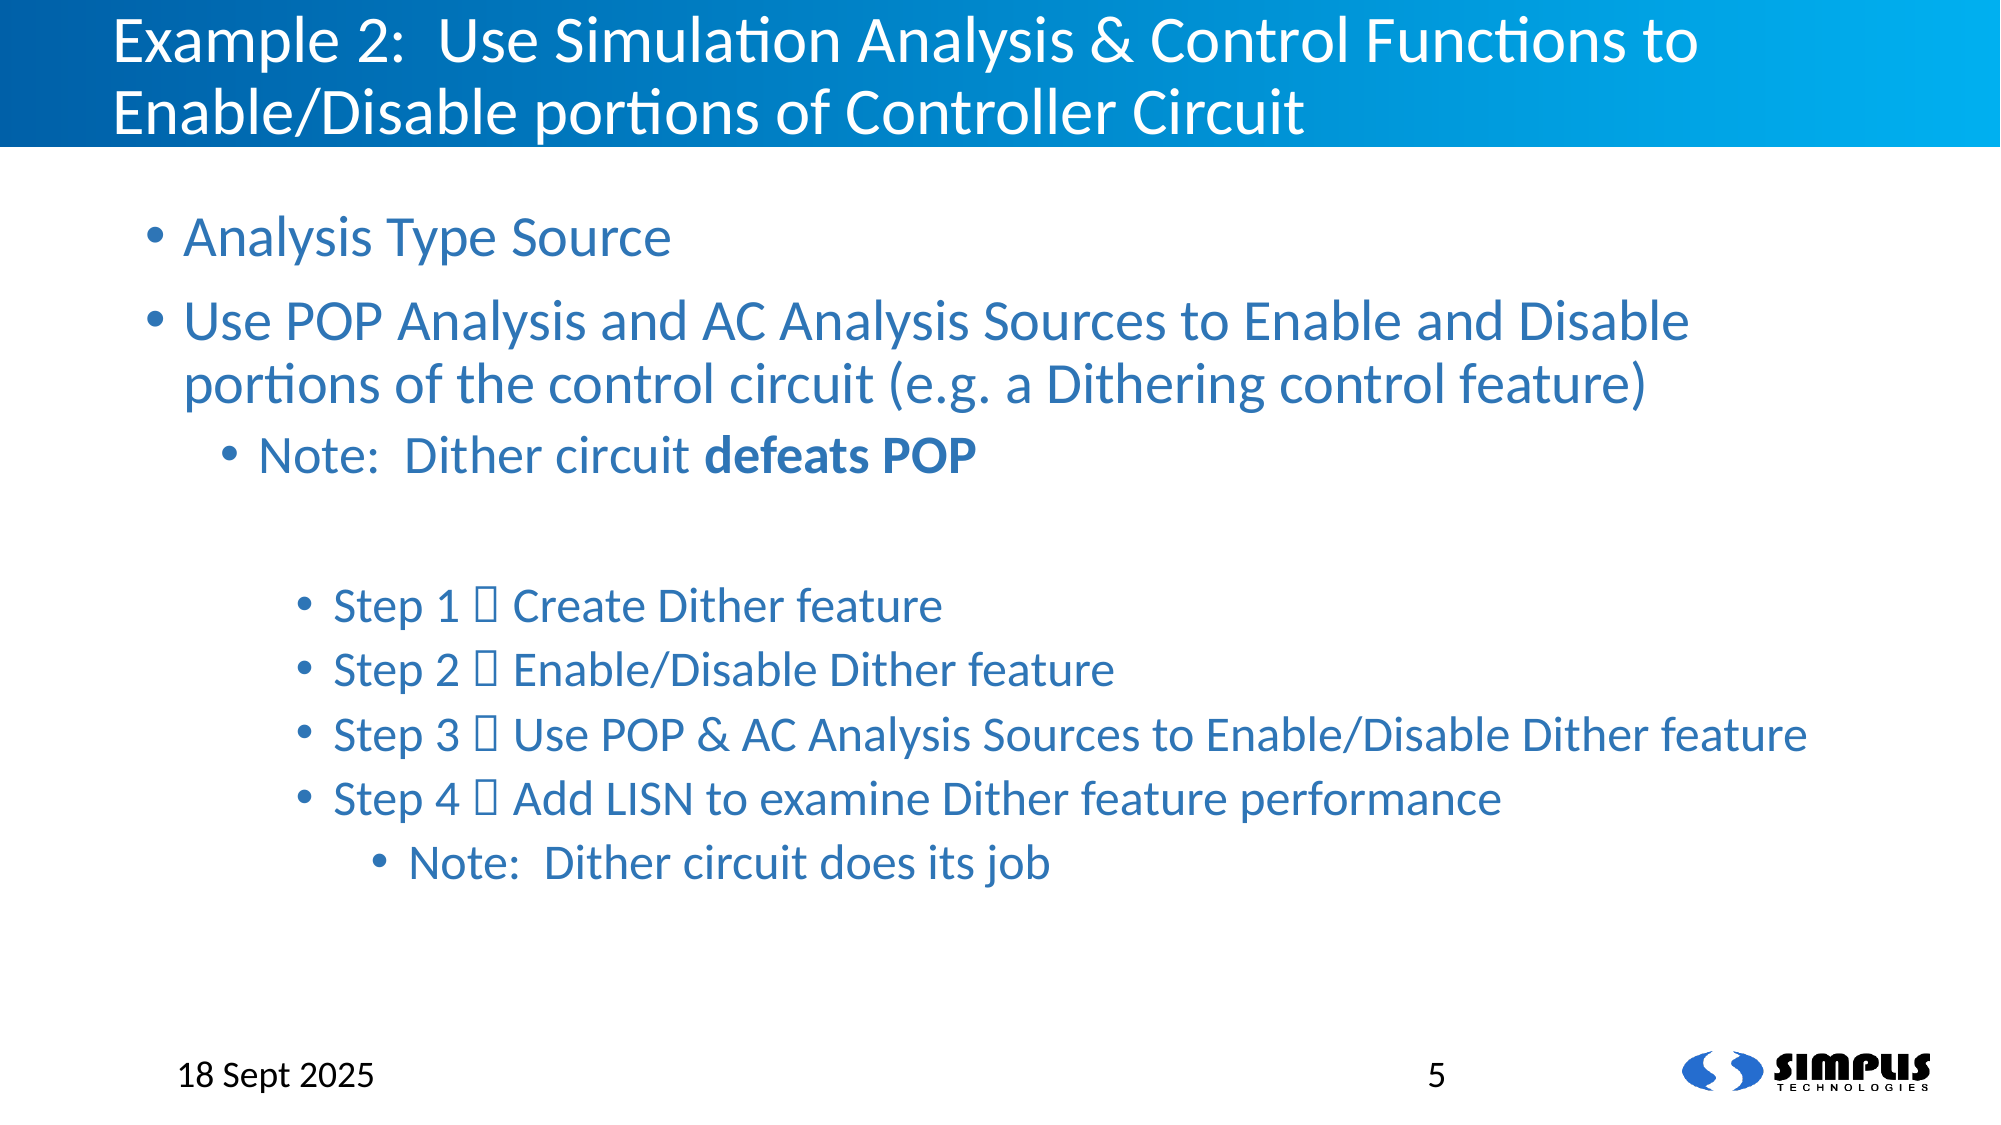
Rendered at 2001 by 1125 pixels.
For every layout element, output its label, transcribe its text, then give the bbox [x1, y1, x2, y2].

list Analysis Type Source Use POP Analysis and AC Analysis Sources to Enable and Disable portions of the control circuit (e.g. a Dithering control feature) Note: Dither circuit defeats POP Step 1  Create Dither feature Step 2  Enable/Disable Dither feature Step 3  Use POP & AC Analysis Sources to Enable/Disable Dither feature Step 4  Add LISN to examine Dither feature performance Note: Dither circuit does its job [131, 199, 1857, 1009]
text_box 18 Sept 2025 [161, 1042, 612, 1103]
slide_number 5 [1412, 1042, 1863, 1103]
text_box Example 2: Use Simulation Analysis & Control Functions to Enable/Disable portions of Controller Circuit [97, 0, 2000, 150]
picture [1863, 1051, 1930, 1091]
